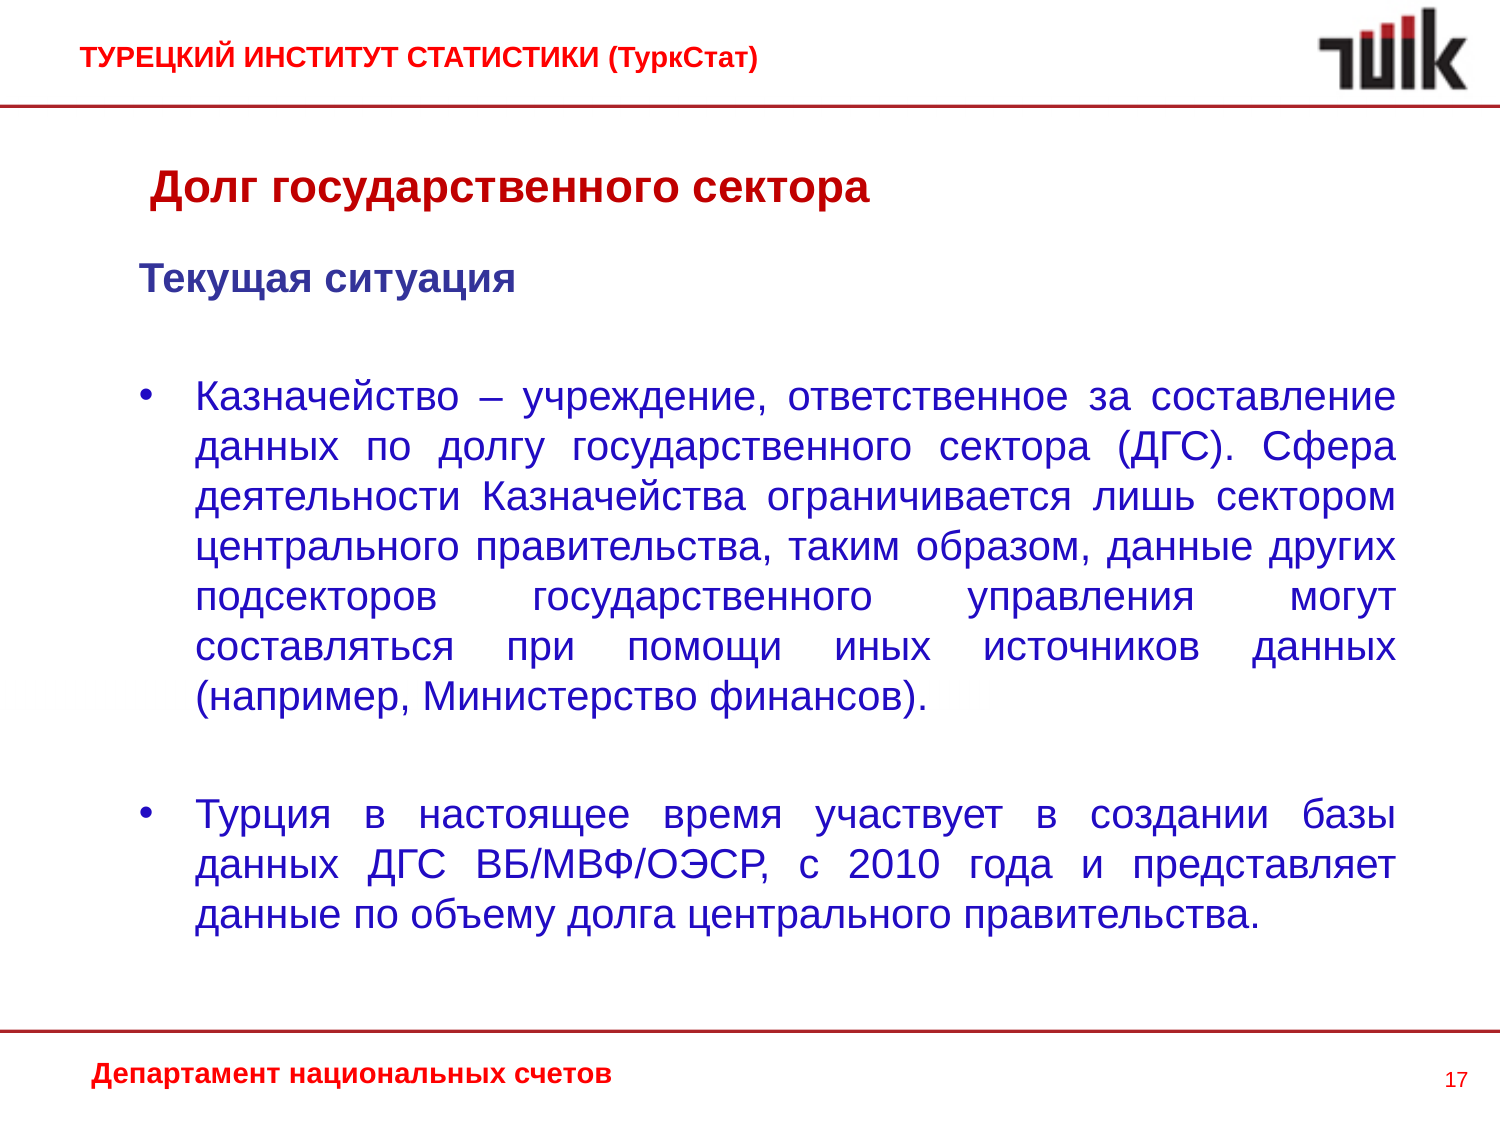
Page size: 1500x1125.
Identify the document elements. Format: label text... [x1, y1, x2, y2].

text_box ТУРЕЦКИЙ ИНСТИТУТ СТАТИСТИКИ (ТуркСтат) [64, 30, 1270, 81]
text_box Долг государственного сектора [135, 137, 1095, 220]
slide_number 17 [1423, 1058, 1490, 1125]
picture [1316, 0, 1477, 99]
text_box Текущая ситуация Казначейство – учреждение, ответственное за составление данных по долгу государственного сектора (ДГС). Сфера деятельности Казначейства ограничивается лишь сектором центрального правительства, таким образом, данные других подсекторов государственного управления могут составляться при помощи иных источников данных (например, Министерство финансов). Турция в настоящее время участвует в создании базы данных ДГС ВБ/МВФ/ОЭСР, с 2010 года и представляет данные по объему долга центрального правительства. [123, 243, 1412, 976]
text_box Департамент национальных счетов [76, 1046, 892, 1097]
